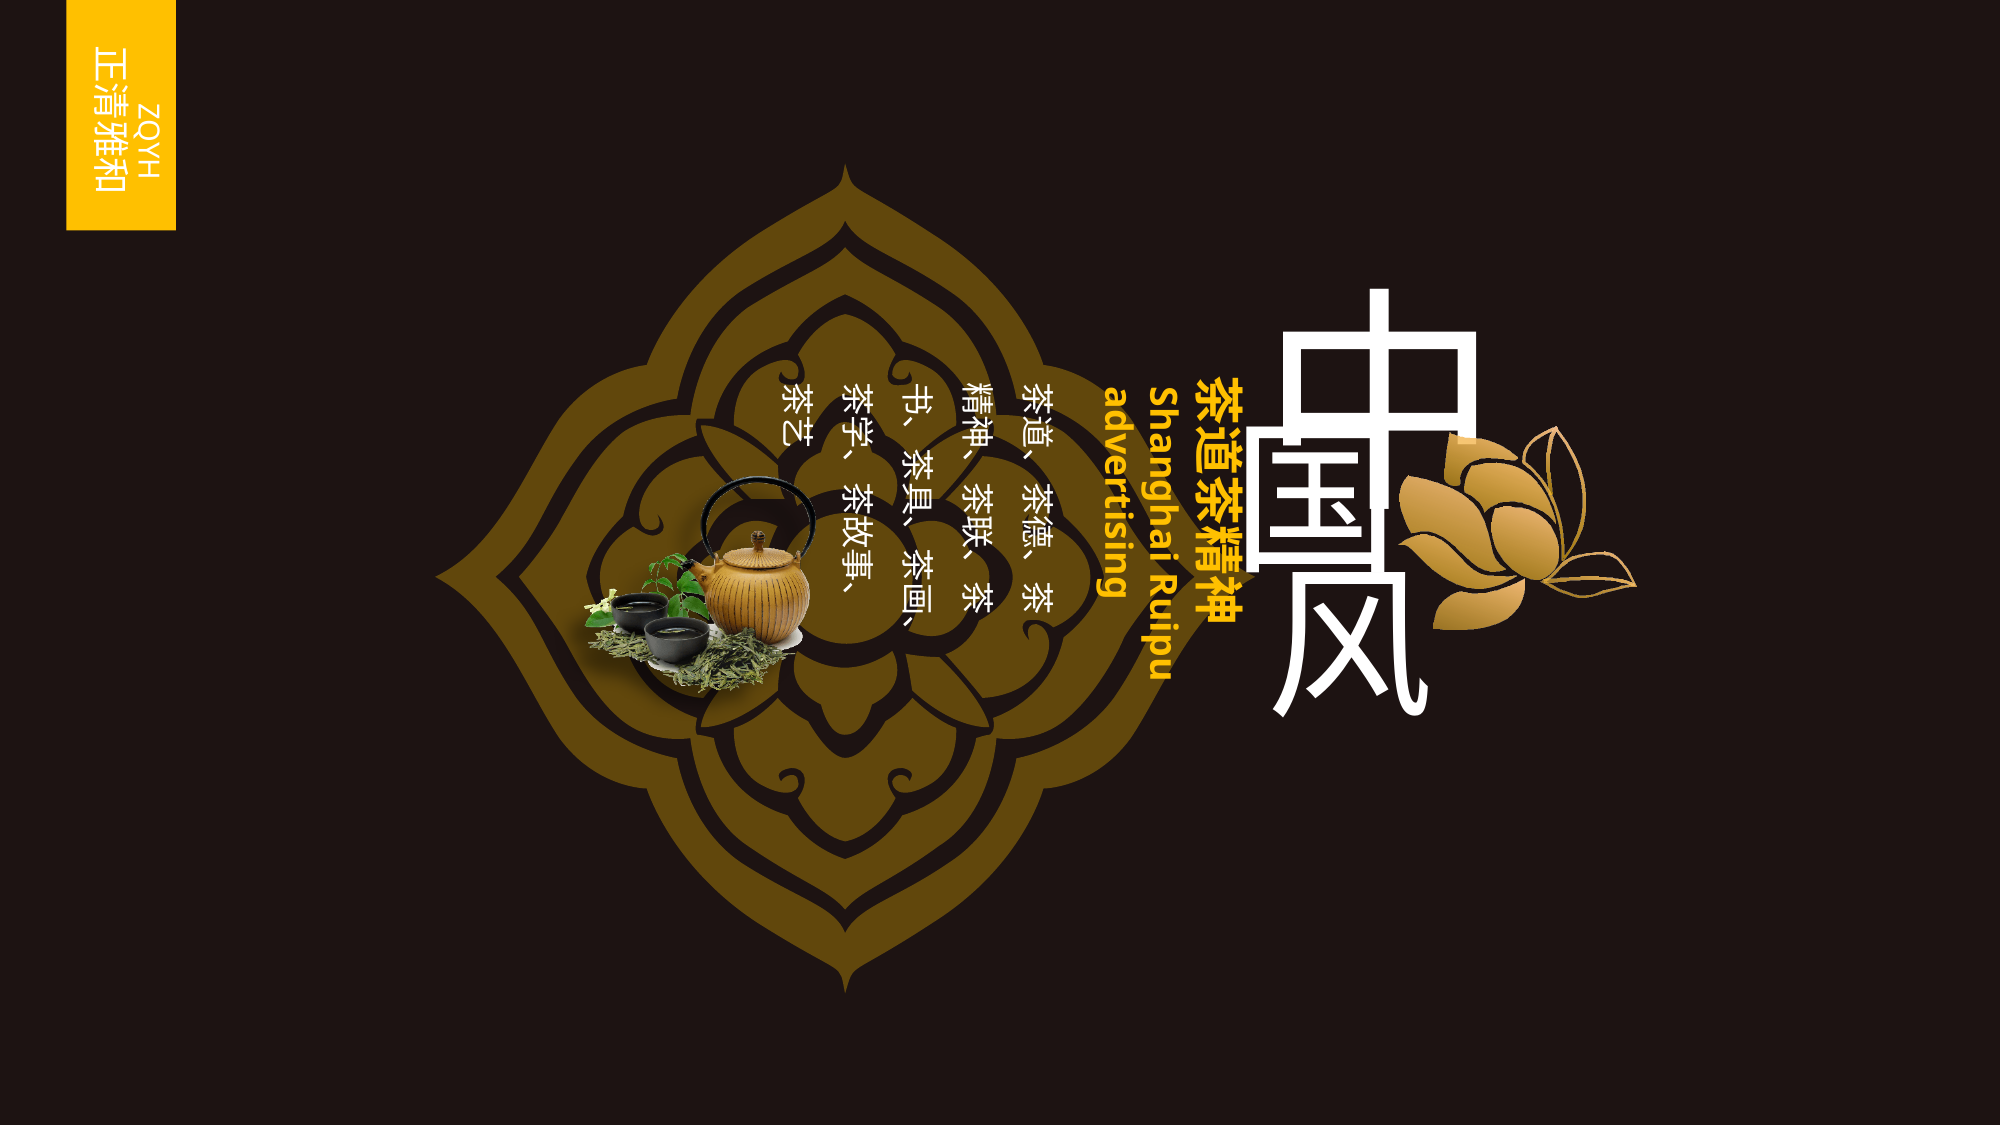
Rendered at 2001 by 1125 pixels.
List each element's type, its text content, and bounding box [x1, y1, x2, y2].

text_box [1394, 419, 1613, 651]
text_box [65, 0, 177, 231]
text_box 风 [1256, 601, 1449, 746]
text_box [434, 163, 1256, 994]
text_box ZQYH [109, 88, 176, 206]
text_box 正清雅和 [66, 30, 143, 212]
picture [572, 437, 870, 743]
text_box 中 [1256, 243, 1515, 419]
text_box 国 [1256, 385, 1415, 601]
